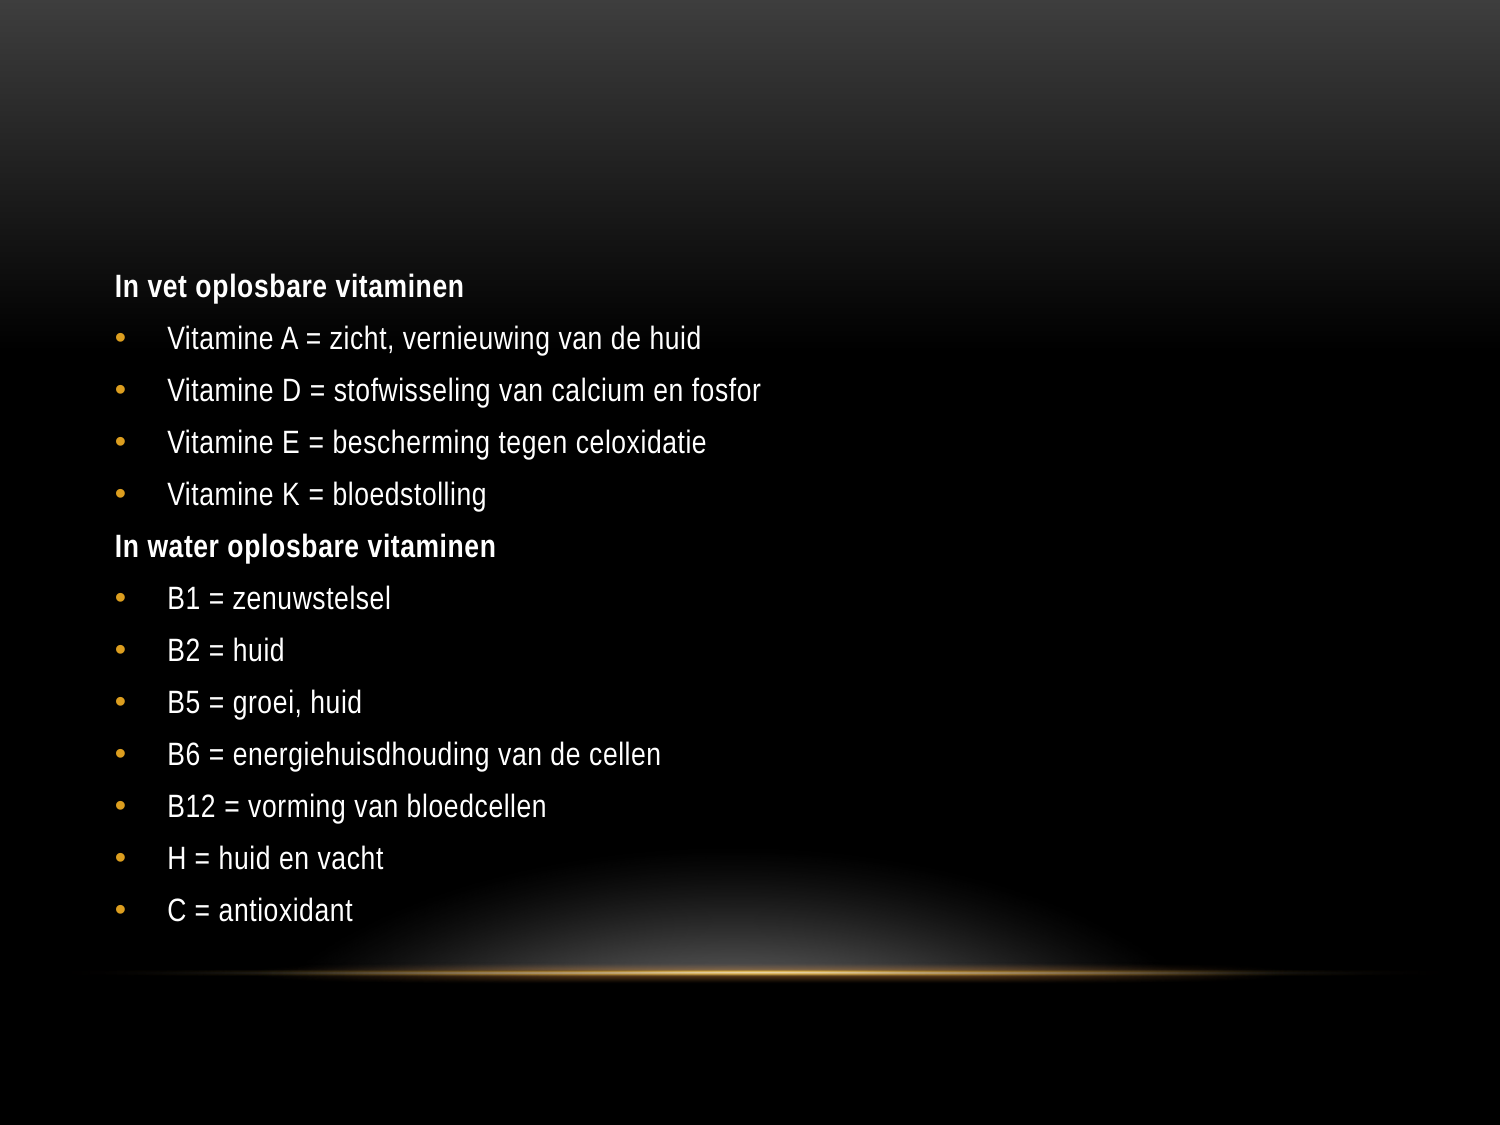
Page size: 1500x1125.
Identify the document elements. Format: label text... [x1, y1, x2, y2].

picture [0, 0, 1500, 1125]
list In vet oplosbare vitaminen Vitamine A = zicht, vernieuwing van de huid Vitamine D = stofwisseling van calcium en fosfor Vitamine E = bescherming tegen celoxidatie Vitamine K = bloedstolling In water oplosbare vitaminen B1 = zenuwstelsel B2 = huid B5 = groei, huid B6 = energiehuisdhouding van de cellen B12 = vorming van bloedcellen H = huid en vacht C = antioxidant [99, 262, 1400, 938]
